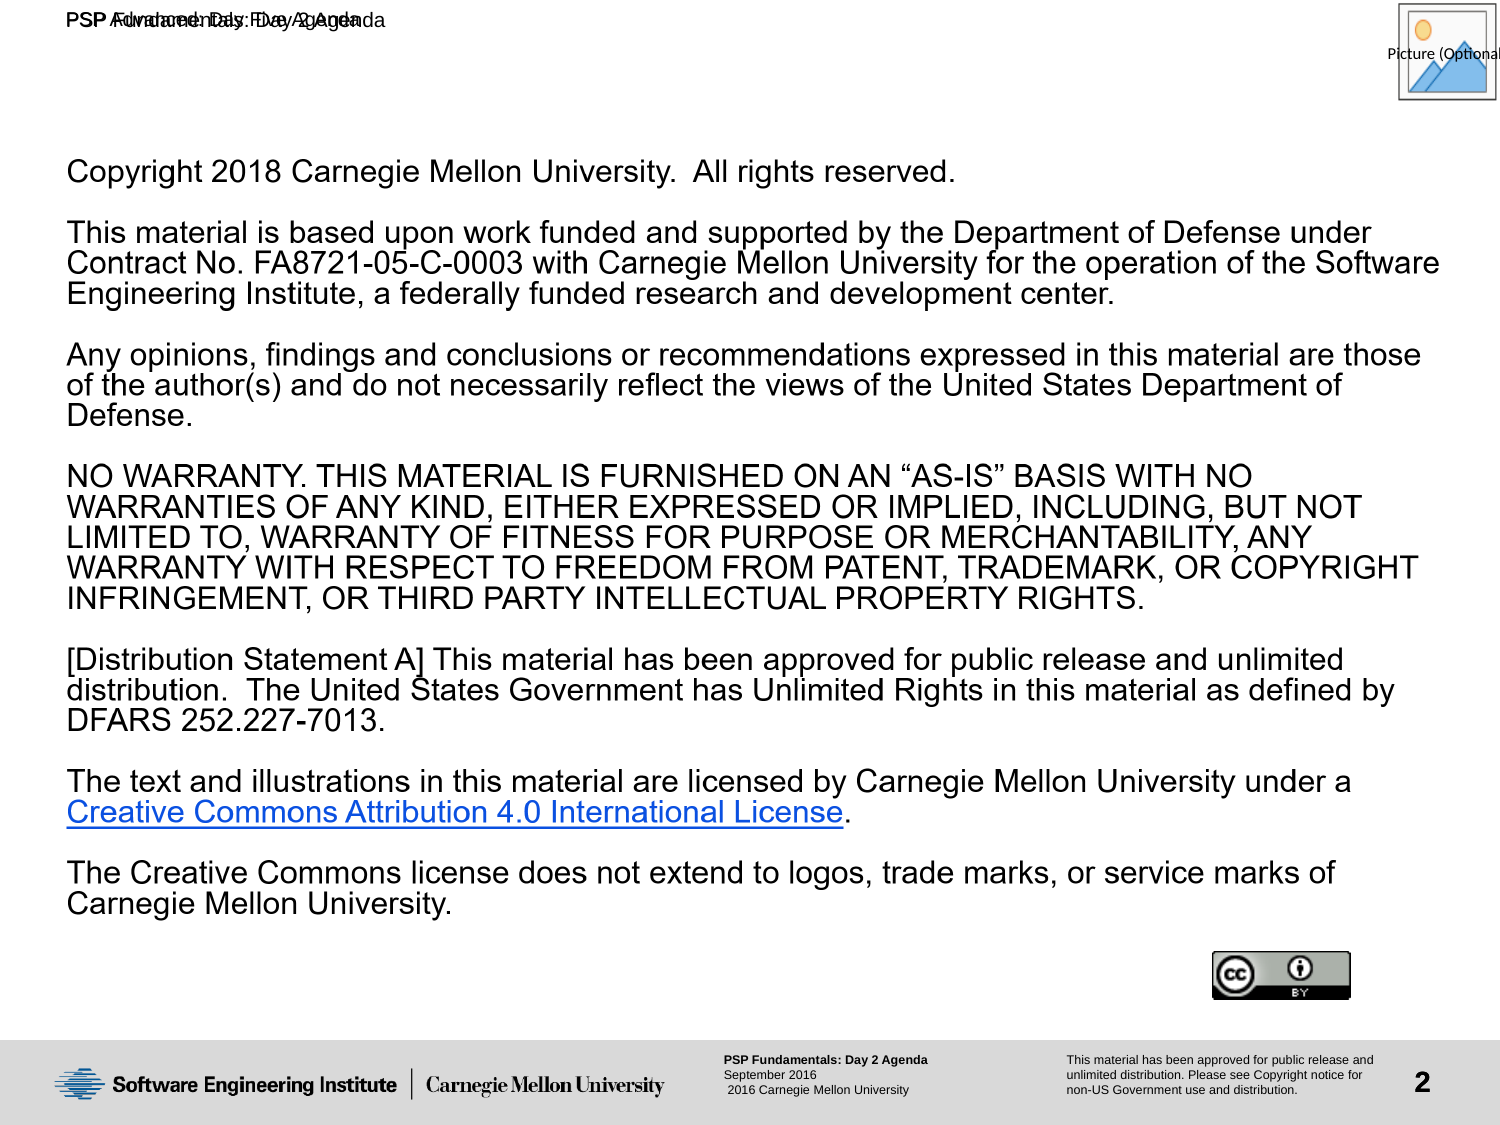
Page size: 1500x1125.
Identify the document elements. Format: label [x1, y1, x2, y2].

text_box [0, 0, 1394, 91]
picture [1394, 0, 1500, 105]
picture [46, 1061, 673, 1104]
picture [1212, 951, 1351, 1000]
picture [54, 155, 1471, 929]
